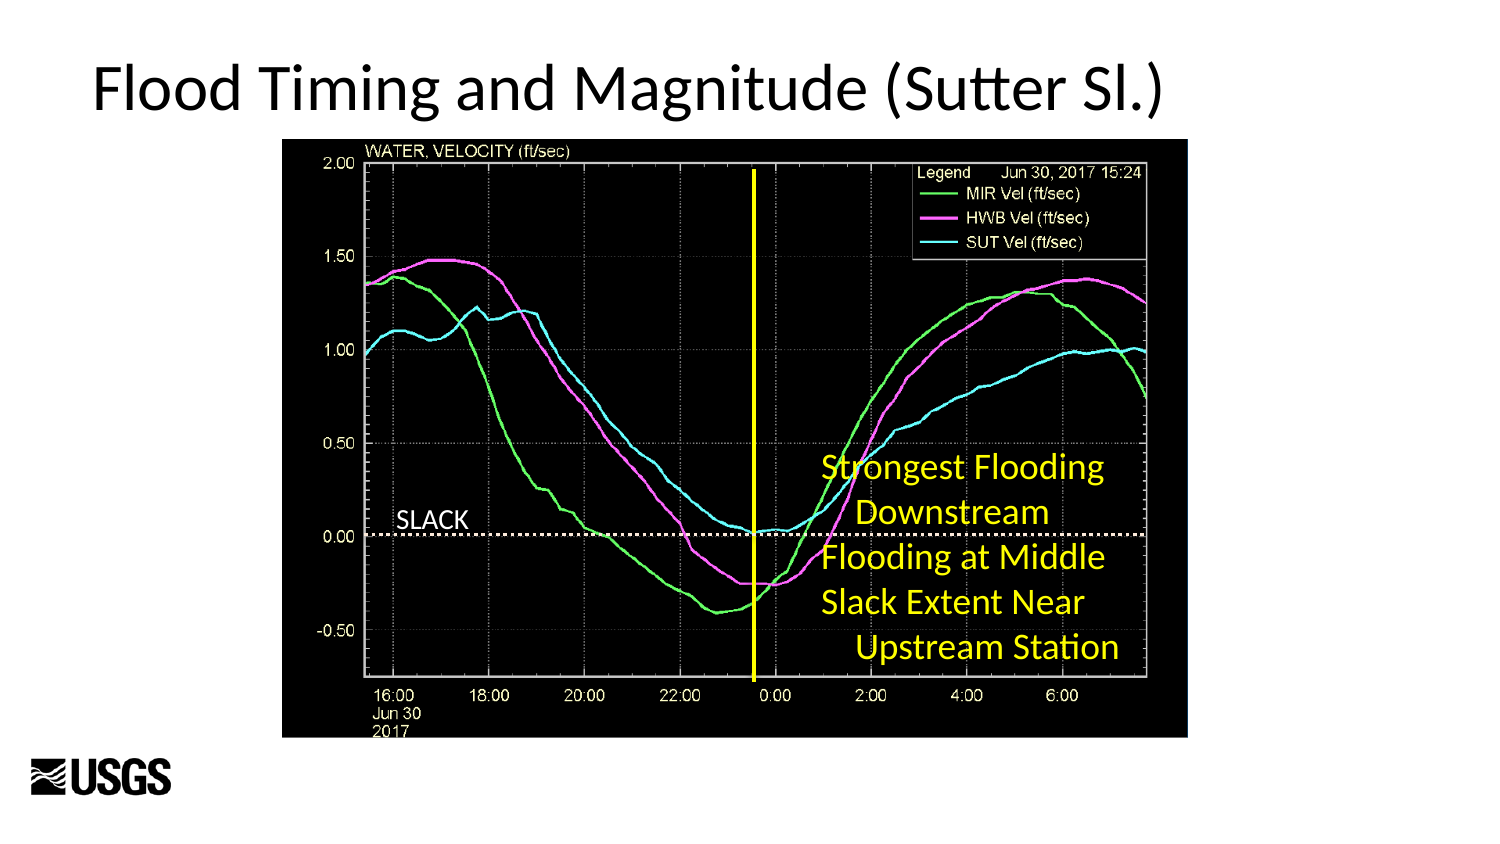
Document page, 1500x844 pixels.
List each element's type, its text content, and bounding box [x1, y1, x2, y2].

text_box Flood Timing and Magnitude (Sutter Sl.) [77, 36, 1380, 132]
picture [0, 0, 1500, 844]
